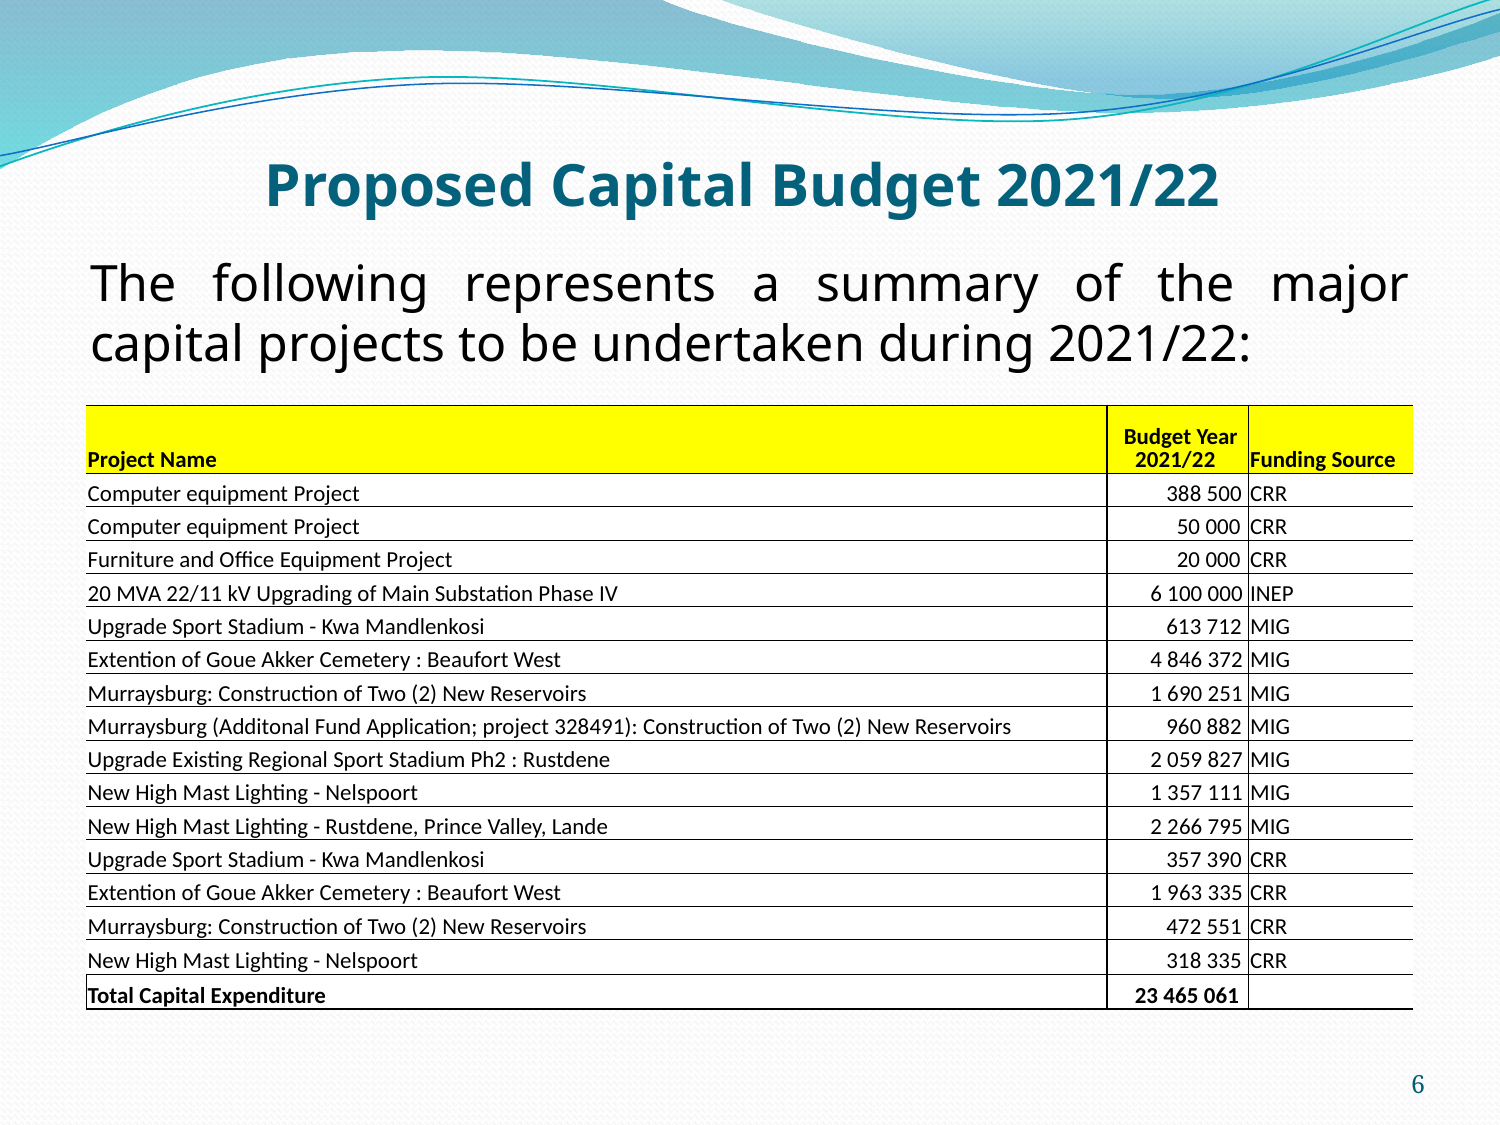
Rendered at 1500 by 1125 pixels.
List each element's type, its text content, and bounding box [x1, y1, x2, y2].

table_cell 50 000 [1108, 507, 1248, 540]
table_cell 20 MVA 22/11 kV Upgrading of Main Substation Phase IV [86, 574, 1106, 606]
table_cell [1249, 975, 1413, 1008]
table_cell Upgrade Existing Regional Sport Stadium Ph2 : Rustdene [86, 741, 1106, 773]
table_cell Murraysburg: Construction of Two (2) New Reservoirs [86, 674, 1106, 706]
table_cell New High Mast Lighting - Nelspoort [86, 774, 1106, 806]
table_cell Computer equipment Project [86, 507, 1106, 540]
table_cell 2 059 827 [1108, 741, 1248, 773]
table_cell CRR [1249, 907, 1413, 939]
table_cell 388 500 [1108, 474, 1248, 506]
table_cell 318 335 [1108, 940, 1248, 974]
table_cell Furniture and Office Equipment Project [86, 541, 1106, 573]
table_cell New High Mast Lighting - Rustdene, Prince Valley, Lande [86, 807, 1106, 839]
table_header Funding Source [1249, 406, 1413, 473]
table_cell Upgrade Sport Stadium - Kwa Mandlenkosi [86, 607, 1106, 640]
table_cell 20 000 [1108, 541, 1248, 573]
table_cell Total Capital Expenditure [87, 975, 1106, 1008]
table_cell 4 846 372 [1108, 641, 1248, 673]
table_cell Murraysburg: Construction of Two (2) New Reservoirs [86, 907, 1106, 939]
table_cell Extention of Goue Akker Cemetery : Beaufort West [86, 641, 1106, 673]
table_cell INEP [1249, 574, 1413, 606]
slide_number 6 [1299, 1042, 1425, 1103]
table_cell 1 690 251 [1108, 674, 1248, 706]
table_cell CRR [1249, 507, 1413, 540]
table_cell 1 357 111 [1108, 774, 1248, 806]
table_cell MIG [1249, 807, 1413, 839]
table_header Budget Year 2021/22 [1108, 406, 1248, 473]
table_cell CRR [1249, 840, 1413, 873]
table_cell 472 551 [1108, 907, 1248, 939]
list The following represents a summary of the major capital projects to be undertaken during 2021/22: [74, 243, 1426, 1038]
table_cell 1 963 335 [1108, 874, 1248, 906]
table_cell CRR [1249, 874, 1413, 906]
table_cell Extention of Goue Akker Cemetery : Beaufort West [86, 874, 1106, 906]
table_cell 23 465 061 [1108, 975, 1248, 1008]
table_header Project Name [86, 406, 1106, 473]
table_cell CRR [1249, 541, 1413, 573]
table_cell Computer equipment Project [86, 474, 1106, 506]
title Proposed Capital Budget 2021/22 [74, 115, 1426, 243]
table_cell MIG [1249, 774, 1413, 806]
table_cell 960 882 [1108, 707, 1248, 740]
table_cell 613 712 [1108, 607, 1248, 640]
table_cell 357 390 [1108, 840, 1248, 873]
table_cell Murraysburg (Additonal Fund Application; project 328491): Construction of Two (2) New Reservoirs [86, 707, 1106, 740]
table_cell CRR [1249, 940, 1413, 974]
table_cell MIG [1249, 741, 1413, 773]
table_cell MIG [1249, 707, 1413, 740]
table_cell 6 100 000 [1108, 574, 1248, 606]
table_cell Upgrade Sport Stadium - Kwa Mandlenkosi [86, 840, 1106, 873]
table_cell CRR [1249, 474, 1413, 506]
table_cell New High Mast Lighting - Nelspoort [86, 940, 1106, 974]
table_cell 2 266 795 [1108, 807, 1248, 839]
table_cell MIG [1249, 607, 1413, 640]
table_cell MIG [1249, 641, 1413, 673]
table_cell MIG [1249, 674, 1413, 706]
